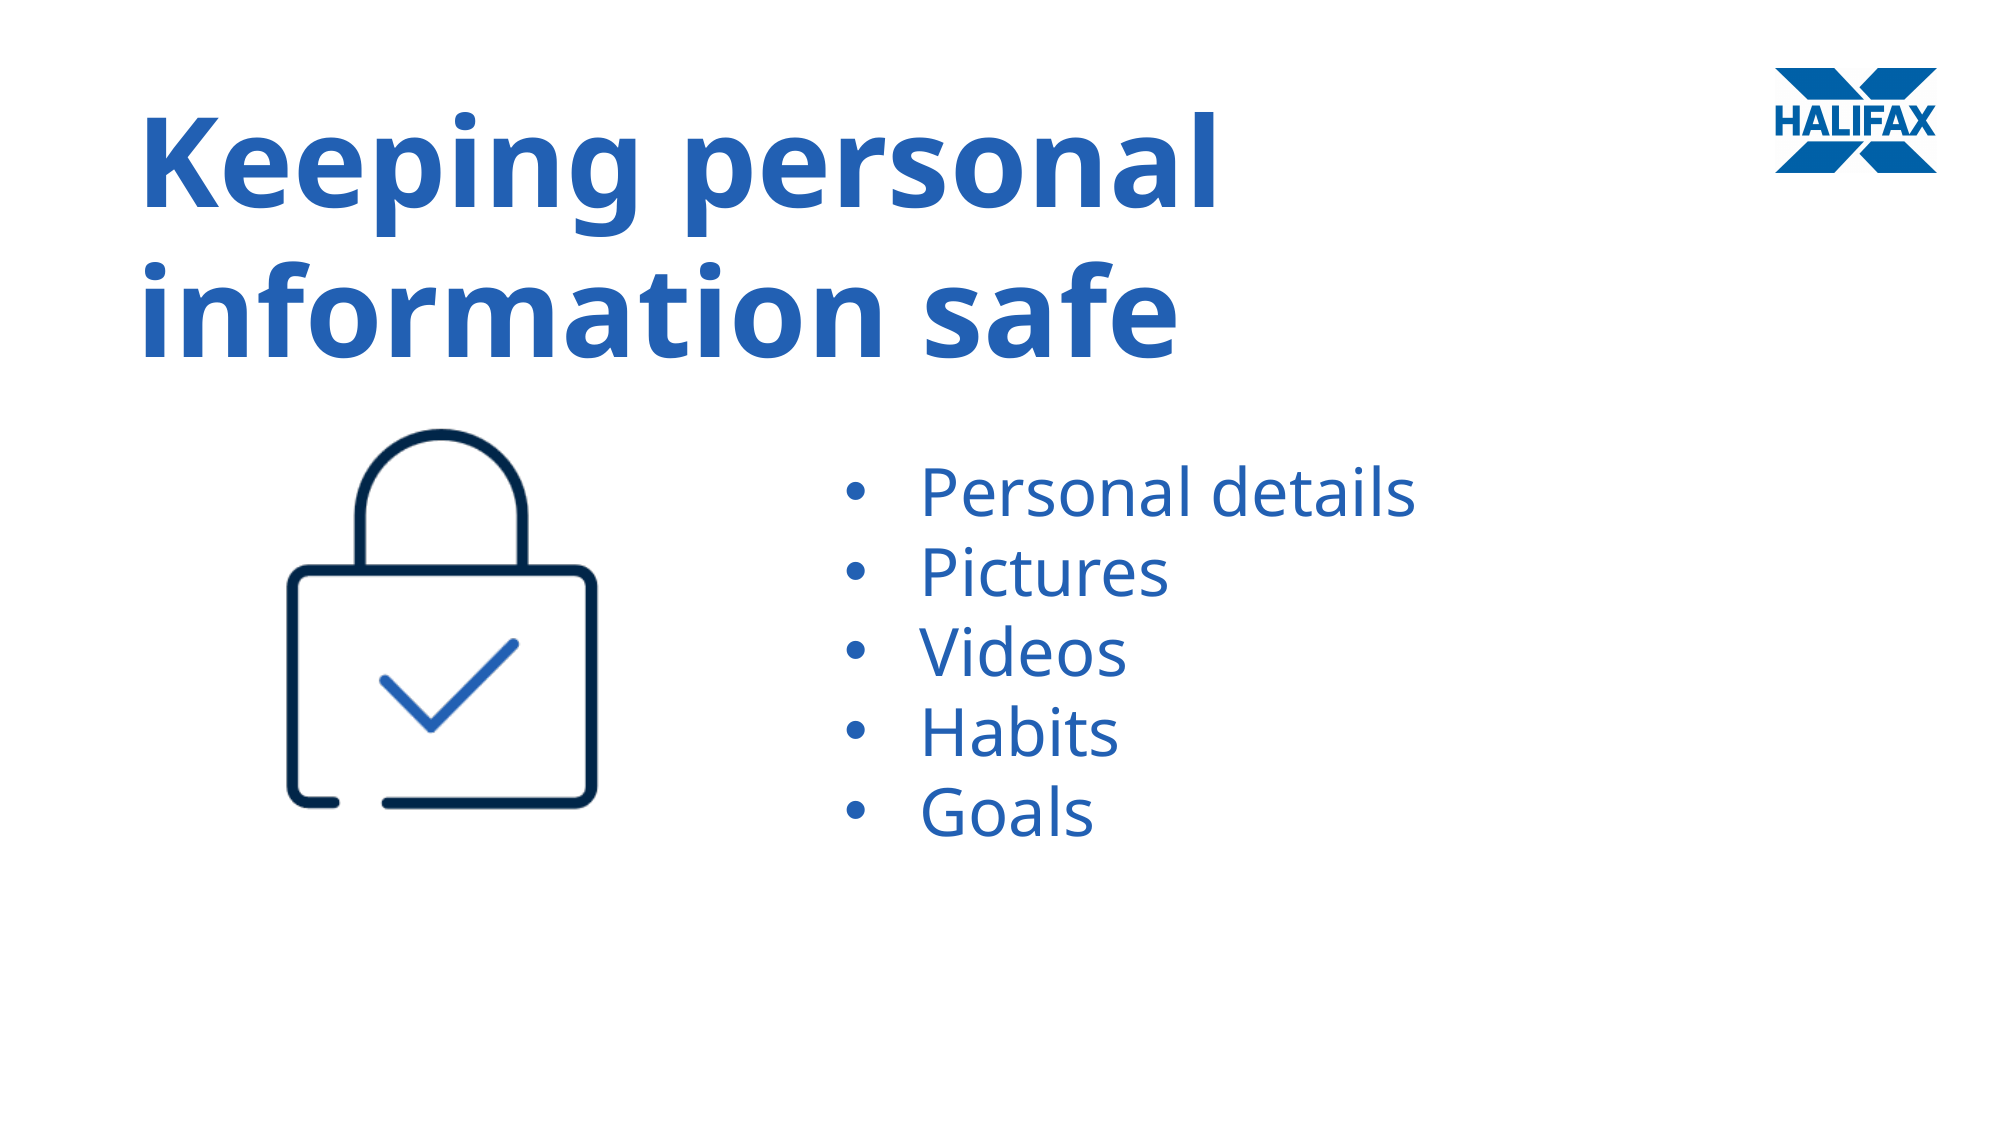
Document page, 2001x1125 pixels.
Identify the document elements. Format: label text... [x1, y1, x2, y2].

picture [121, 327, 764, 972]
list Keeping personal information safe [121, 75, 1579, 221]
picture [1775, 68, 1937, 173]
list Personal details Pictures Videos Habits Goals [830, 328, 1879, 972]
